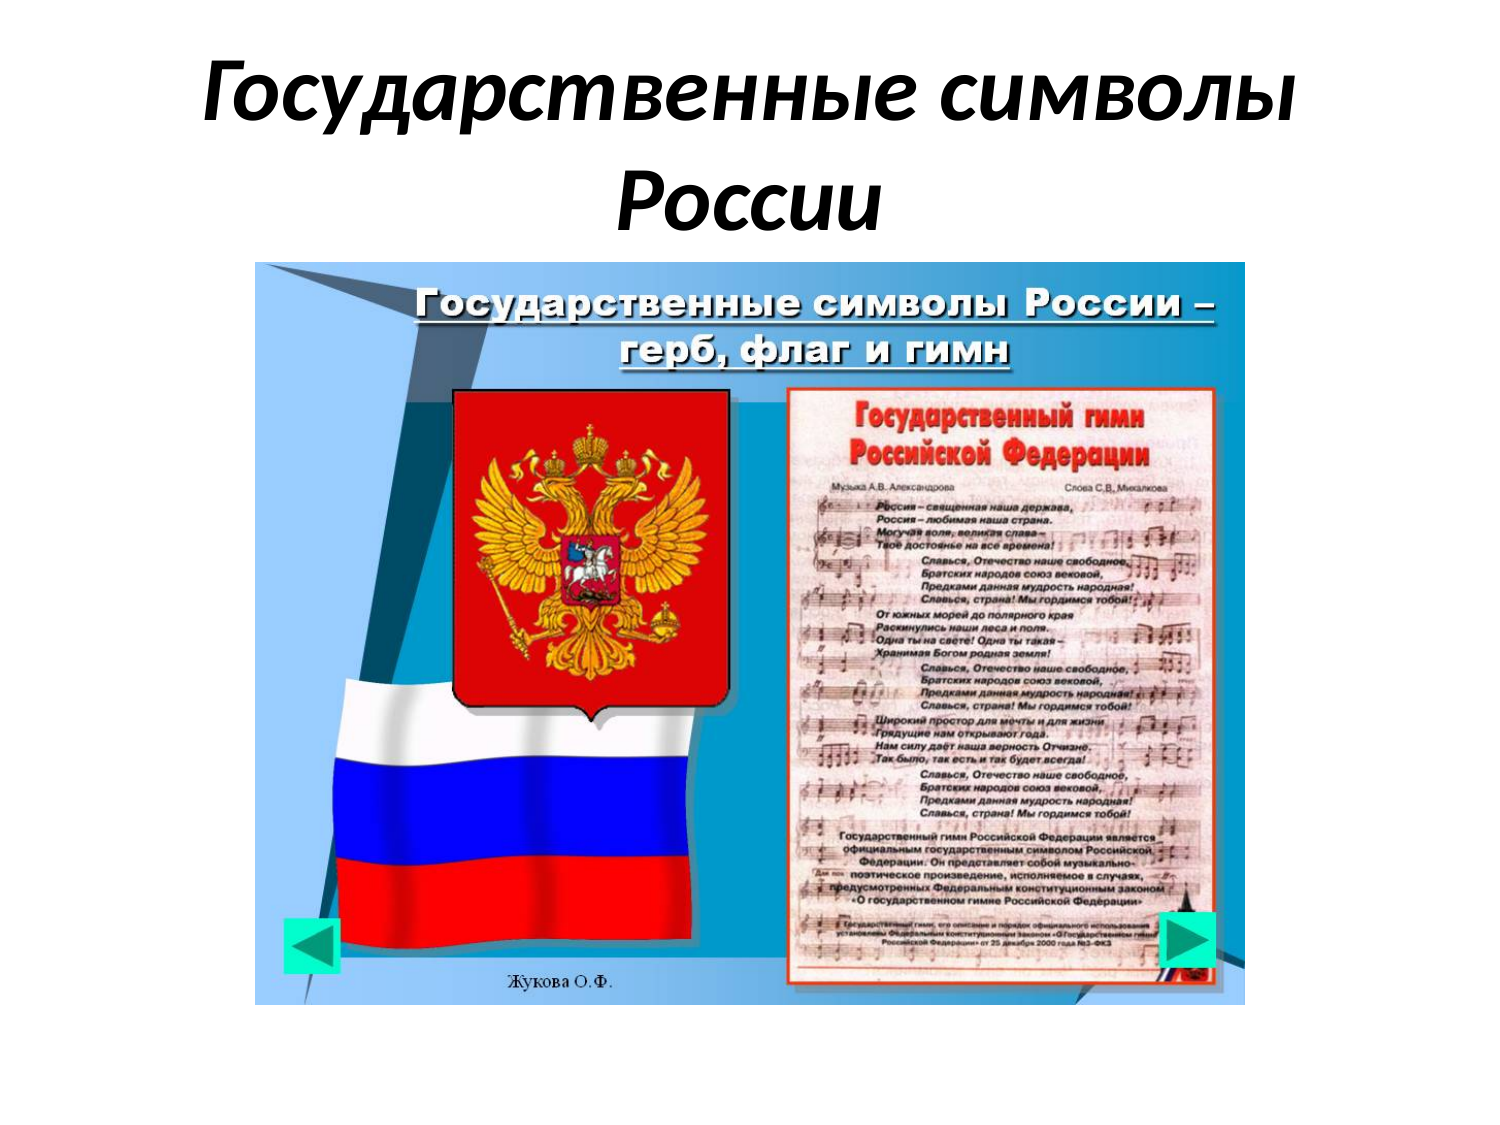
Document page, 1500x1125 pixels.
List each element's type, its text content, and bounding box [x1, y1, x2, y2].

title Государственные символы России [75, 45, 1425, 233]
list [254, 262, 1246, 1006]
